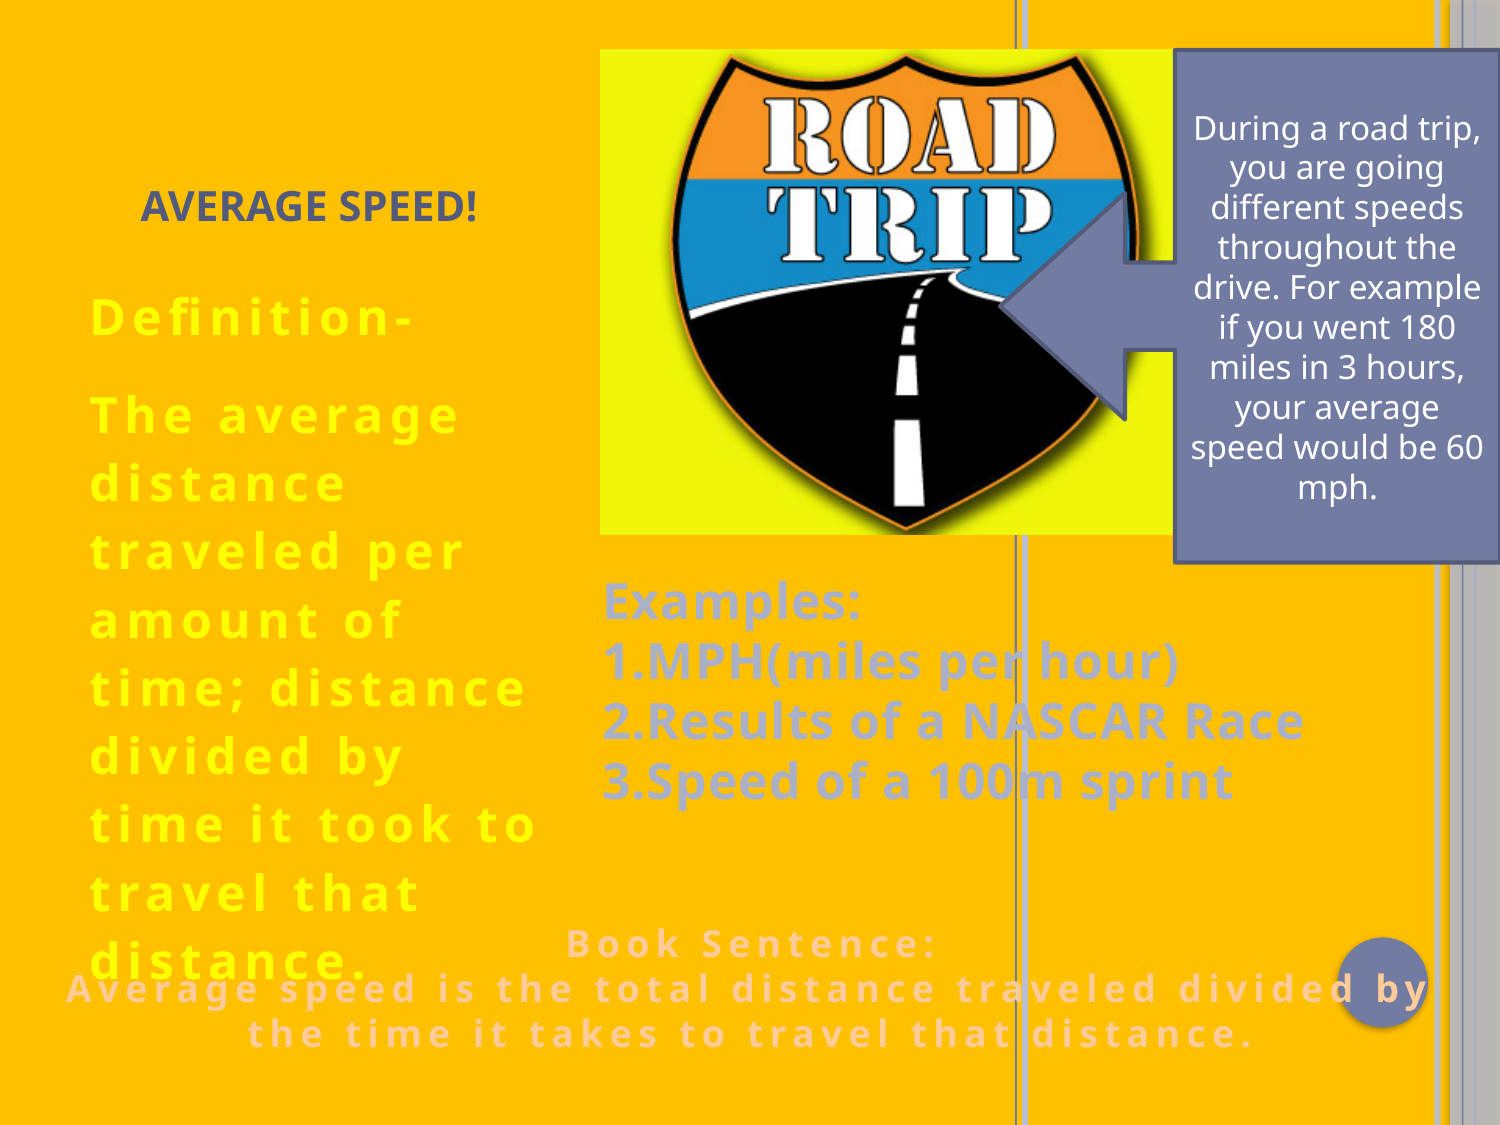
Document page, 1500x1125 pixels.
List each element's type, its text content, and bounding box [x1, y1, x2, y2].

text_box Book Sentence: Average speed is the total distance traveled divided by the time it takes to travel that distance. [50, 912, 1450, 1063]
title AVERAGE SPEED! [62, 50, 556, 241]
picture [599, 49, 1212, 535]
text_box During a road trip, you are going different speeds throughout the drive. For example if you went 180 miles in 3 hours, your average speed would be 60 mph. [1172, 47, 1500, 565]
list Definition- The average distance traveled per amount of time; distance divided by time it took to travel that distance. [75, 275, 569, 912]
text_box Examples: 1.MPH(miles per hour) 2.Results of a NASCAR Race 3.Speed of a 100m sprint [587, 562, 1338, 818]
